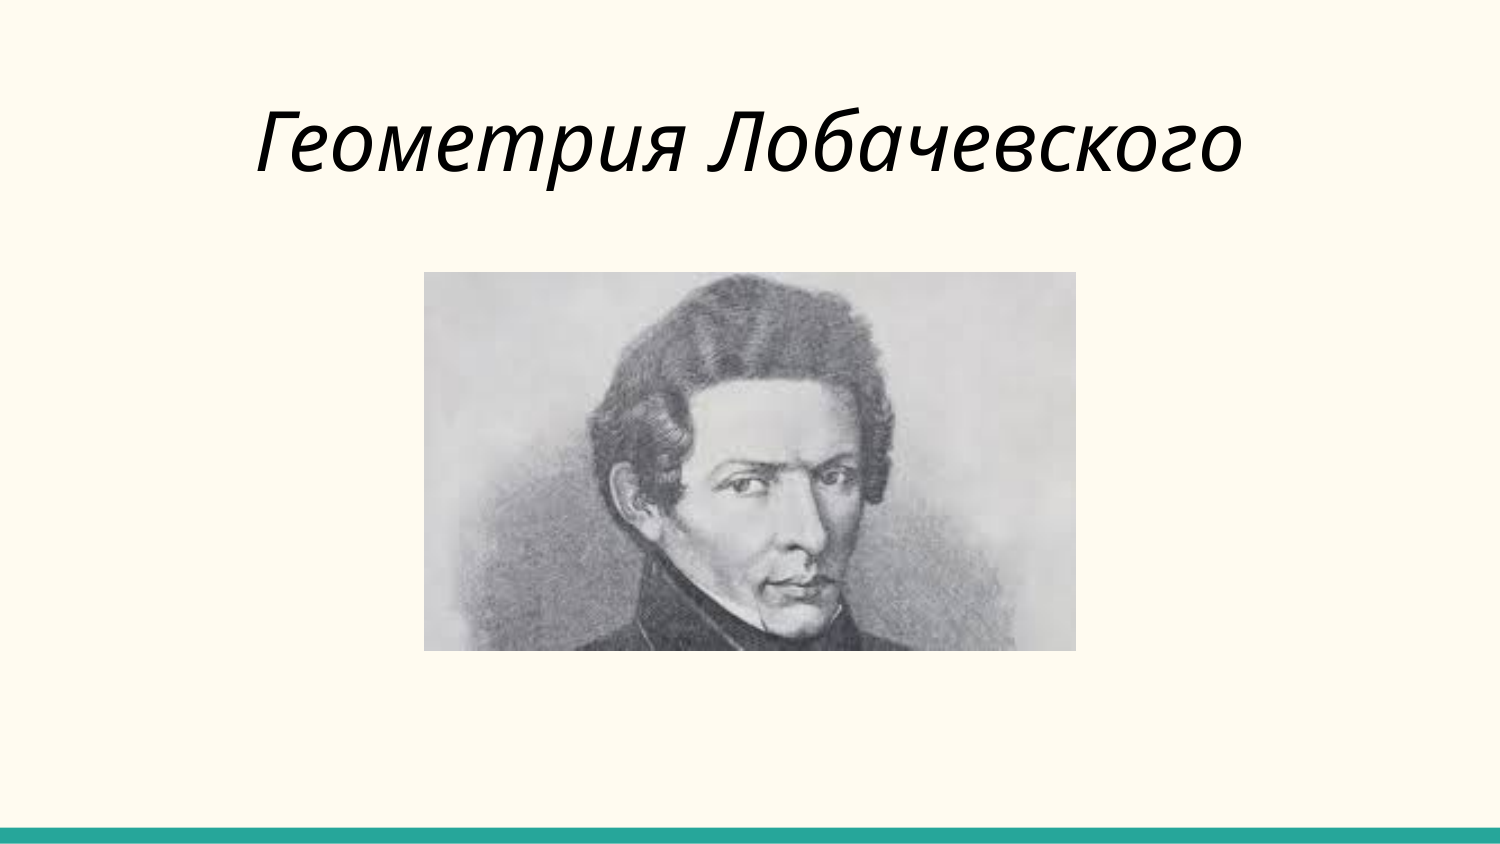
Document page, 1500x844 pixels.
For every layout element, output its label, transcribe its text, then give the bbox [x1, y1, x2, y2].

picture [423, 272, 1077, 651]
title Геометрия Лобачевского [51, 72, 1449, 174]
